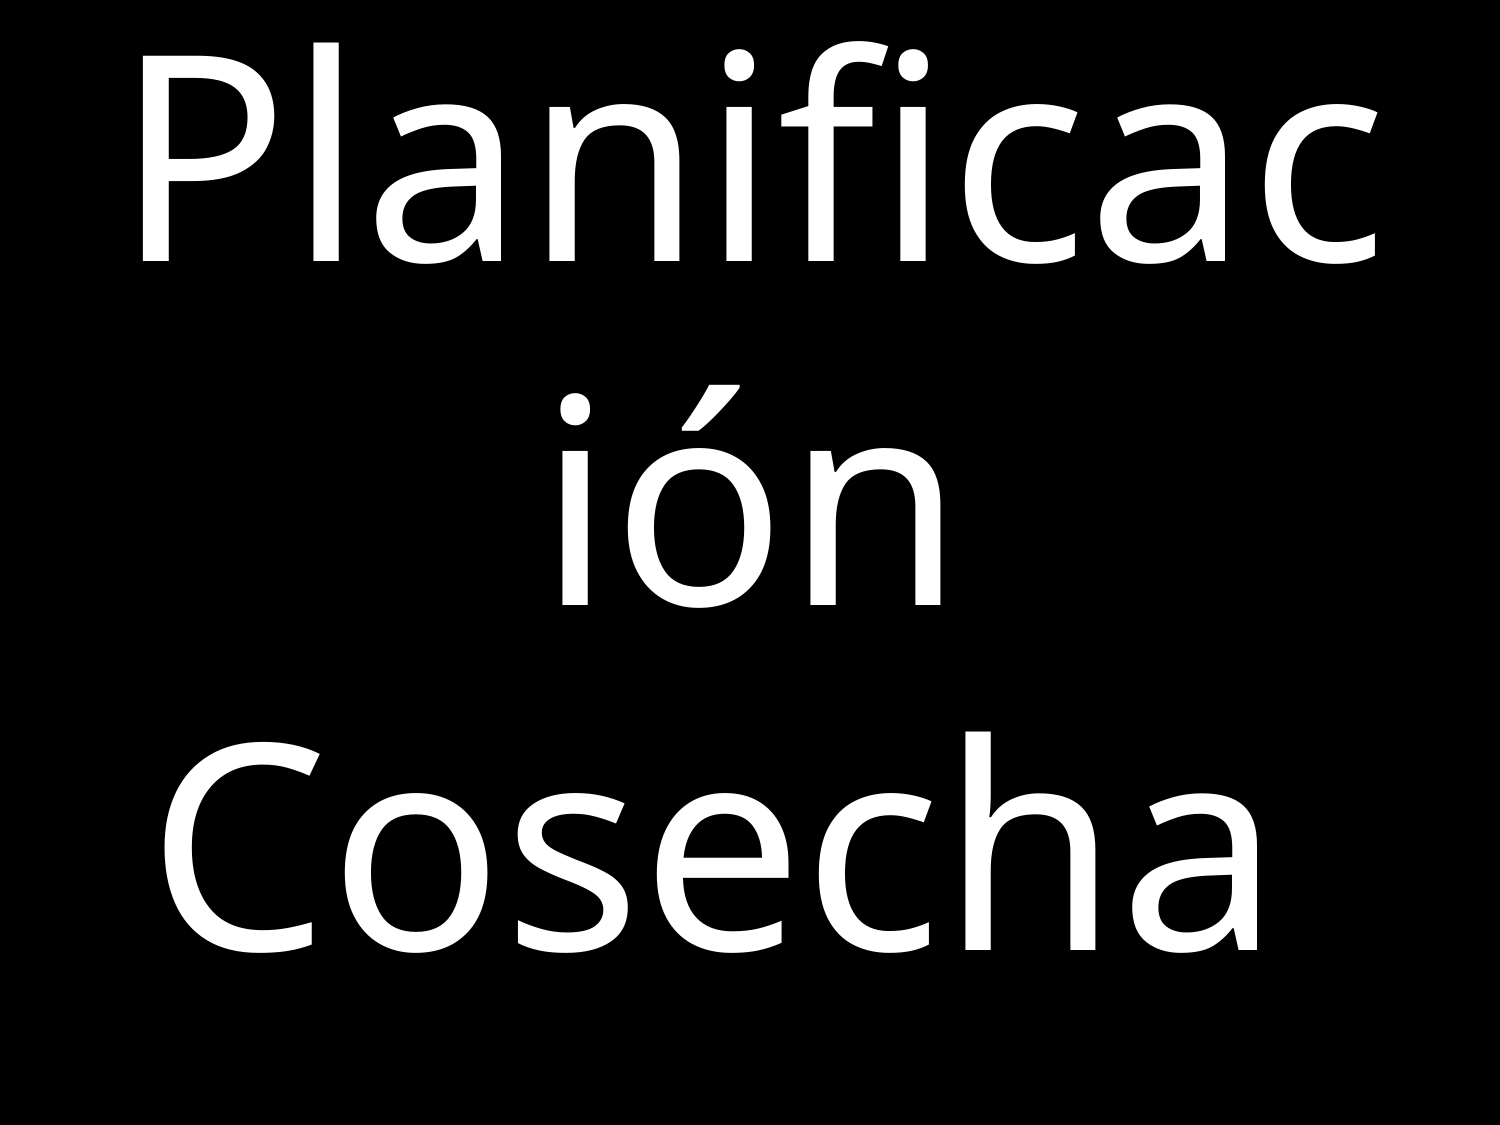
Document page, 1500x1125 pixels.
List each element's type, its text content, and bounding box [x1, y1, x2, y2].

title Planificación Cosecha [76, 397, 1427, 585]
